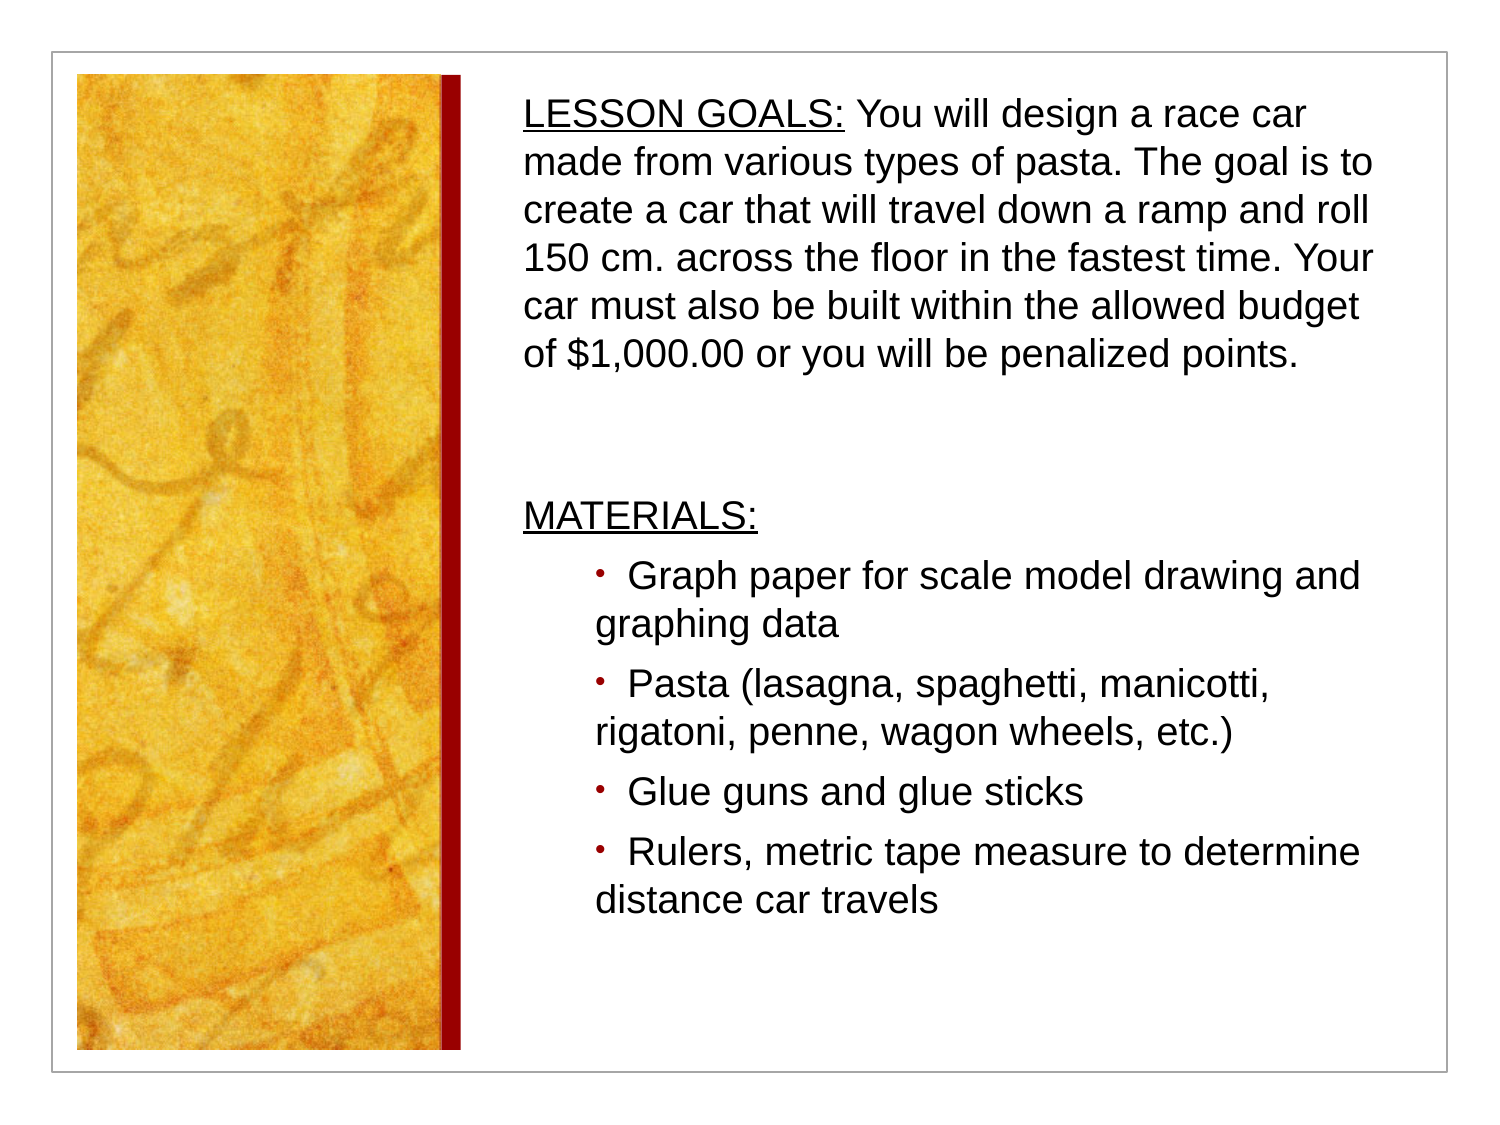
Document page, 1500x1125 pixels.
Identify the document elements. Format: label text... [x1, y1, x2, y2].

picture [77, 74, 441, 1050]
list LESSON GOALS: You will design a race car made from various types of pasta. The goal is to create a car that will travel down a ramp and roll 150 cm. across the floor in the fastest time. Your car must also be built within the allowed budget of $1,000.00 or you will be penalized points. MATERIALS: Graph paper for scale model drawing and graphing data Pasta (lasagna, spaghetti, manicotti, rigatoni, penne, wagon wheels, etc.) Glue guns and glue sticks Rulers, metric tape measure to determine distance car travels [508, 87, 1394, 1028]
